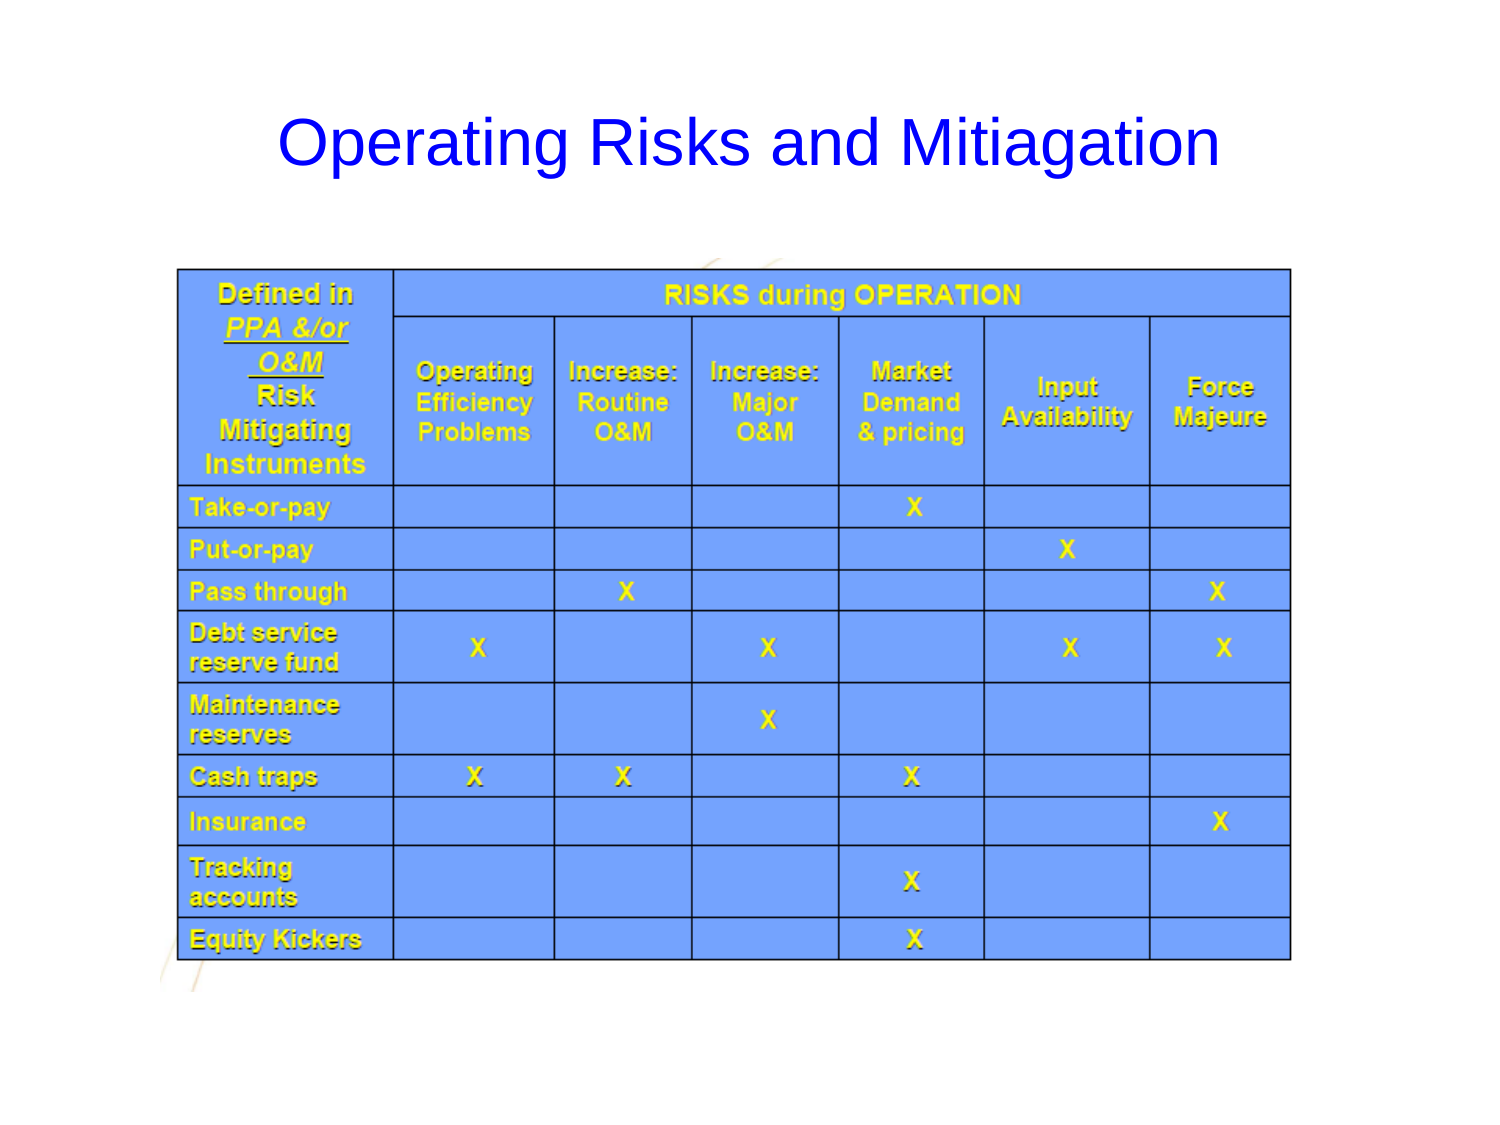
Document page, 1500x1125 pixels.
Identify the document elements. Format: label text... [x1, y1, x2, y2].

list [159, 258, 1340, 992]
title Operating Risks and Mitiagation [74, 44, 1426, 233]
